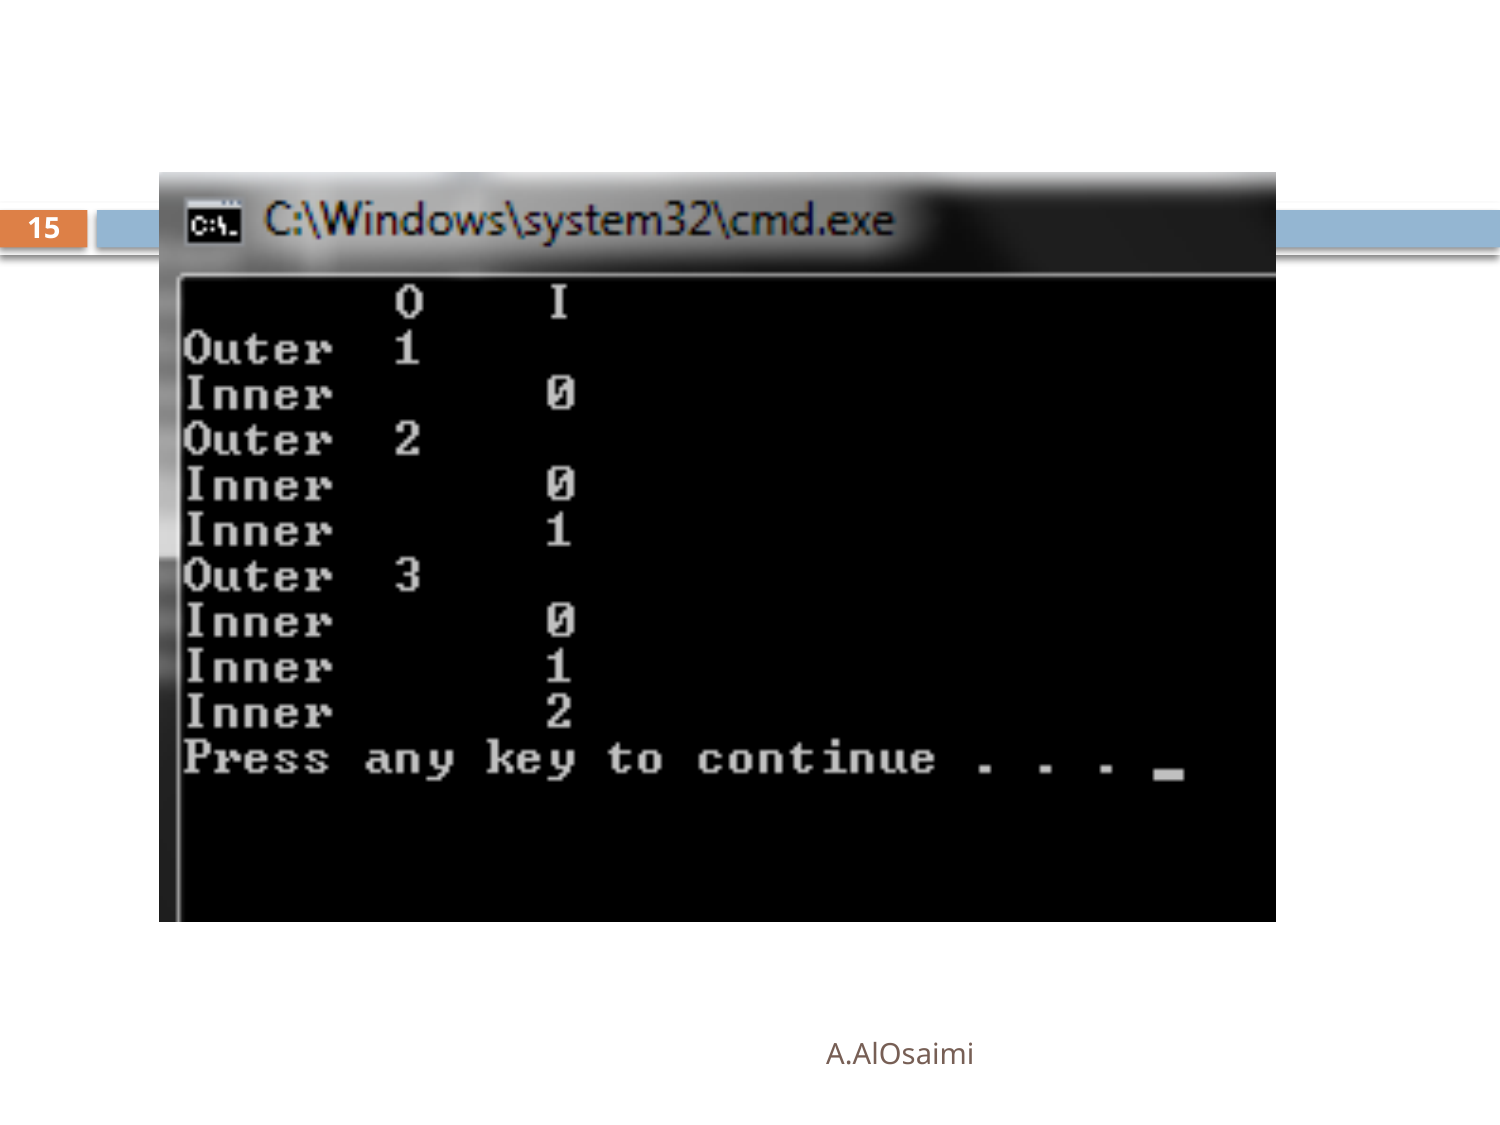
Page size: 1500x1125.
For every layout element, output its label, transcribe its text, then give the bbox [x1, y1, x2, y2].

footer A.AlOsaimi [99, 1024, 990, 1085]
picture [159, 172, 1276, 923]
slide_number 15 [0, 208, 88, 249]
